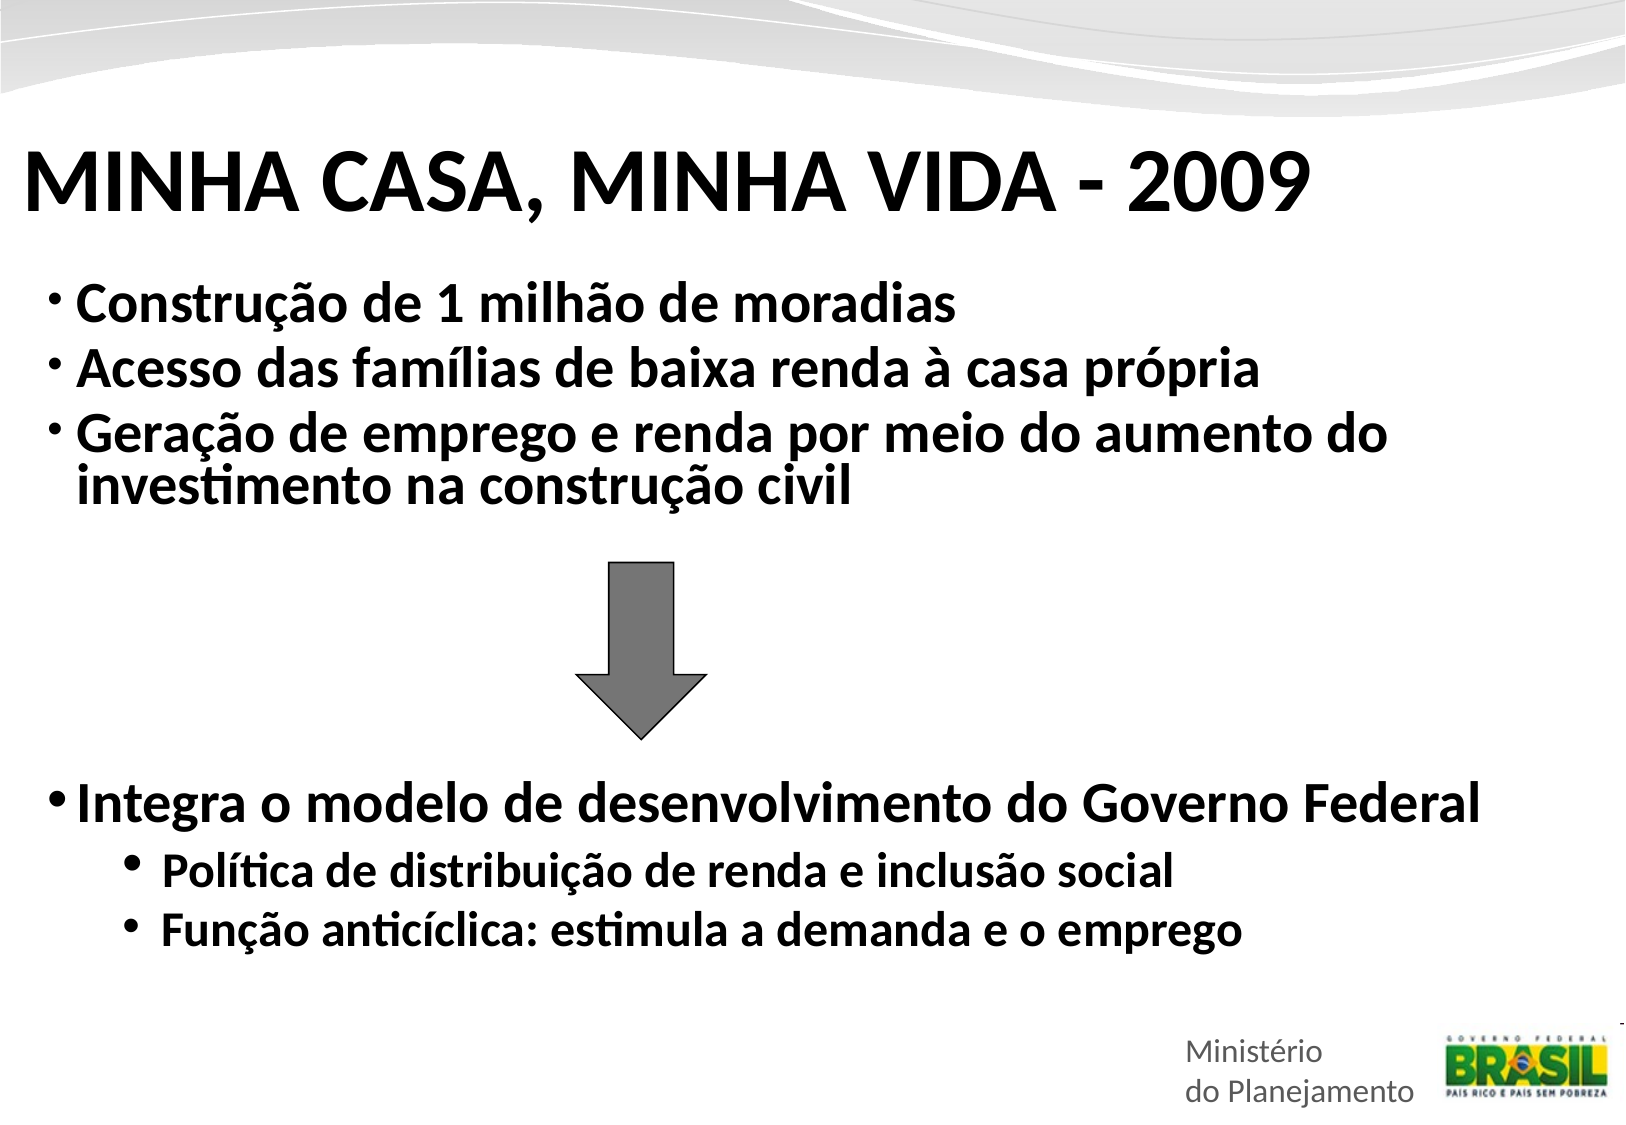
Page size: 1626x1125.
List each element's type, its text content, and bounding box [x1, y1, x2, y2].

text_box MINHA CASA, MINHA VIDA - 2009 [7, 125, 1625, 239]
picture [1437, 1023, 1624, 1110]
text_box Integra o modelo de desenvolvimento do Governo Federal Política de distribuição de renda e inclusão social Função anticíclica: estimula a demanda e o emprego [32, 773, 1625, 963]
text_box [576, 562, 707, 740]
text_box Construção de 1 milhão de moradias Acesso das famílias de baixa renda à casa própria Geração de emprego e renda por meio do aumento do investimento na construção civil [32, 273, 1608, 758]
